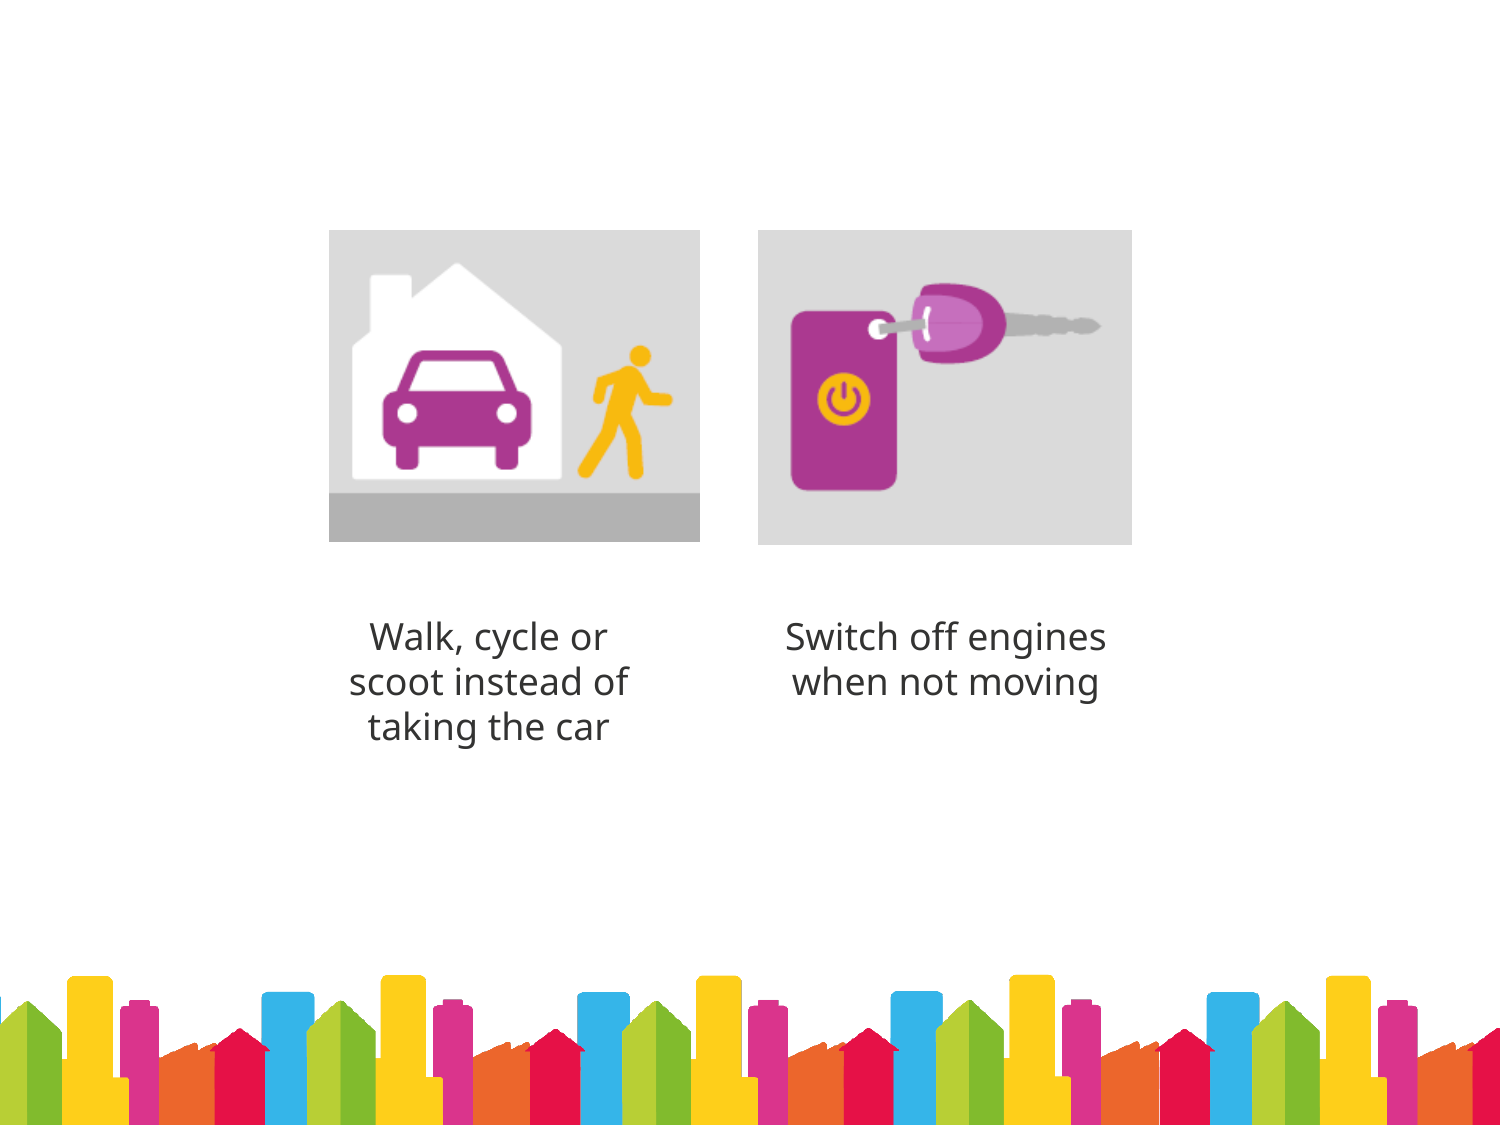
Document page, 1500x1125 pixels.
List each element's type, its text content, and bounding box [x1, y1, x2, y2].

picture [758, 230, 1132, 545]
picture [329, 230, 700, 542]
picture [0, 974, 1500, 1125]
text_box Switch off engines when not moving [760, 605, 1132, 711]
text_box Walk, cycle or scoot instead of taking the car [303, 605, 675, 756]
